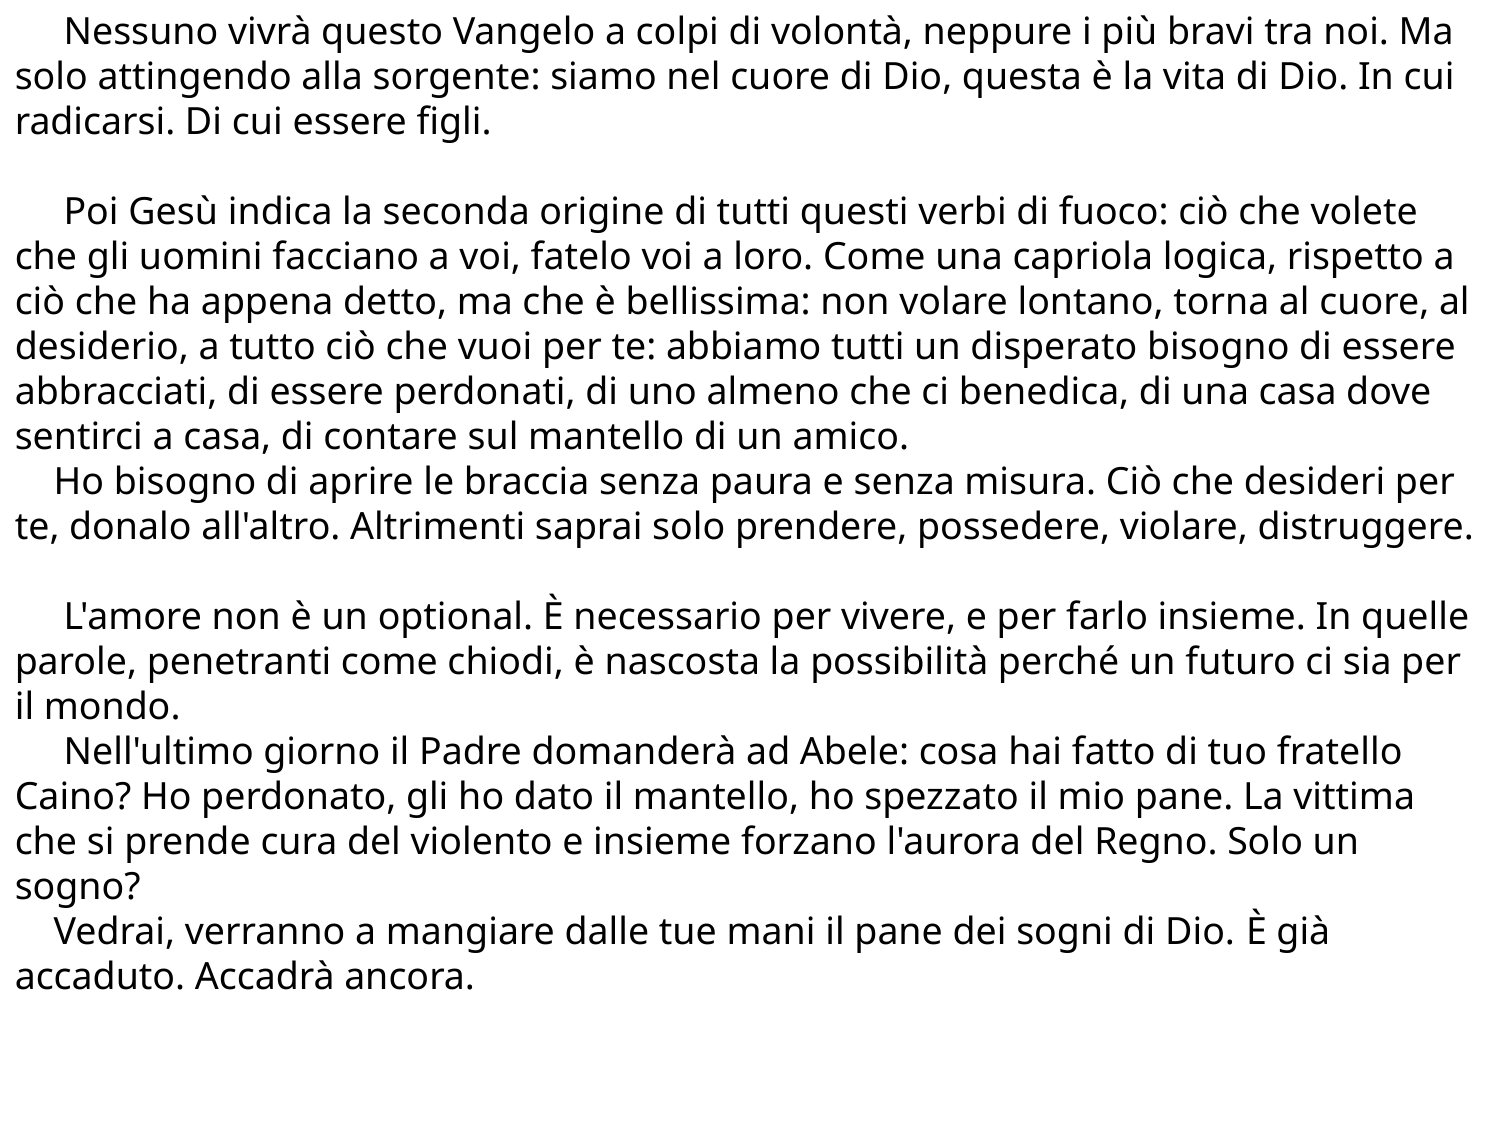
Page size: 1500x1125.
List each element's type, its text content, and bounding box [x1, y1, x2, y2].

text_box Nessuno vivrà questo Vangelo a colpi di volontà, neppure i più bravi tra noi. Ma solo attingendo alla sorgente: siamo nel cuore di Dio, questa è la vita di Dio. In cui radicarsi. Di cui essere figli. Poi Gesù indica la seconda origine di tutti questi verbi di fuoco: ciò che volete che gli uomini facciano a voi, fatelo voi a loro. Come una capriola logica, rispetto a ciò che ha appena detto, ma che è bellissima: non volare lontano, torna al cuore, al desiderio, a tutto ciò che vuoi per te: abbiamo tutti un disperato bisogno di essere abbracciati, di essere perdonati, di uno almeno che ci benedica, di una casa dove sentirci a casa, di contare sul mantello di un amico. Ho bisogno di aprire le braccia senza paura e senza misura. Ciò che desideri per te, donalo all'altro. Altrimenti saprai solo prendere, possedere, violare, distruggere. L'amore non è un optional. È necessario per vivere, e per farlo insieme. In quelle parole, penetranti come chiodi, è nascosta la possibilità perché un futuro ci sia per il mondo. Nell'ultimo giorno il Padre domanderà ad Abele: cosa hai fatto di tuo fratello Caino? Ho perdonato, gli ho dato il mantello, ho spezzato il mio pane. La vittima che si prende cura del violento e insieme forzano l'aurora del Regno. Solo un sogno? Vedrai, verranno a mangiare dalle tue mani il pane dei sogni di Dio. È già accaduto. Accadrà ancora. [0, 0, 1500, 1005]
